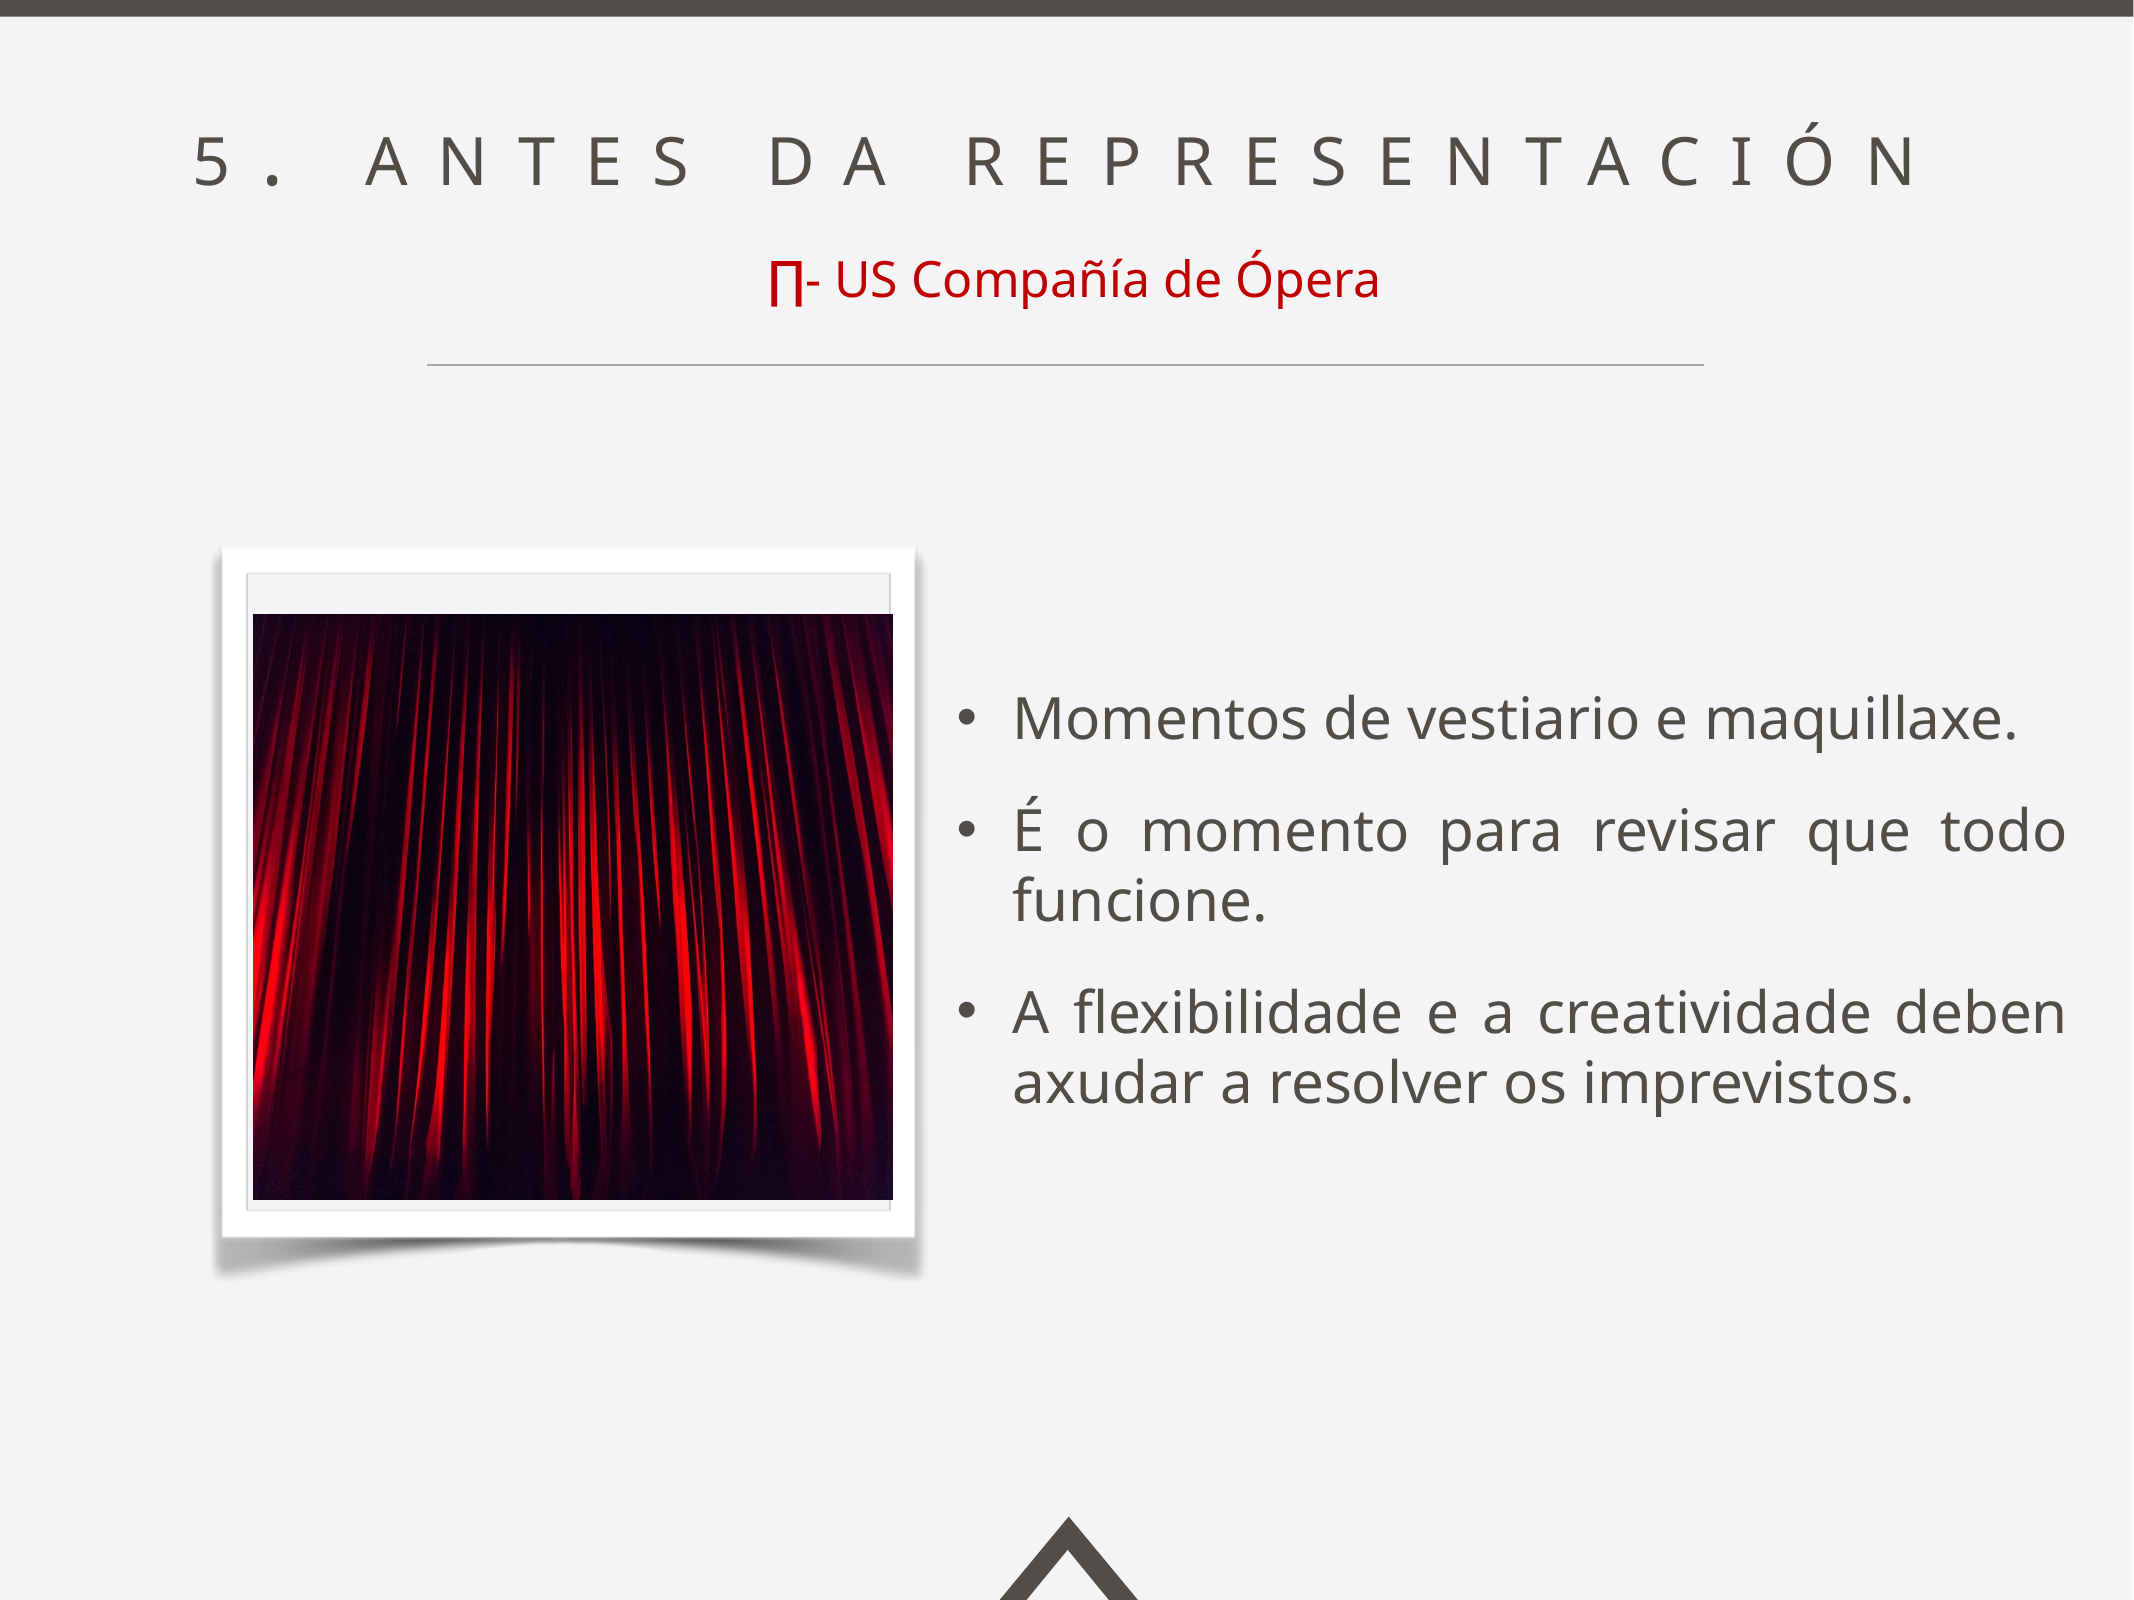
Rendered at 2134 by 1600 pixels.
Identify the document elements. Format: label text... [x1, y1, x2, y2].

list ∏- US Compañía de Ópera [434, 247, 1715, 316]
picture [210, 547, 928, 1286]
title 5. antes da representación [42, 79, 2069, 203]
list Momentos de vestiario e maquillaxe. É o momento para revisar que todo funcione. A flexibilidade e a creatividade deben axudar a resolver os imprevistos. [956, 680, 2069, 1181]
